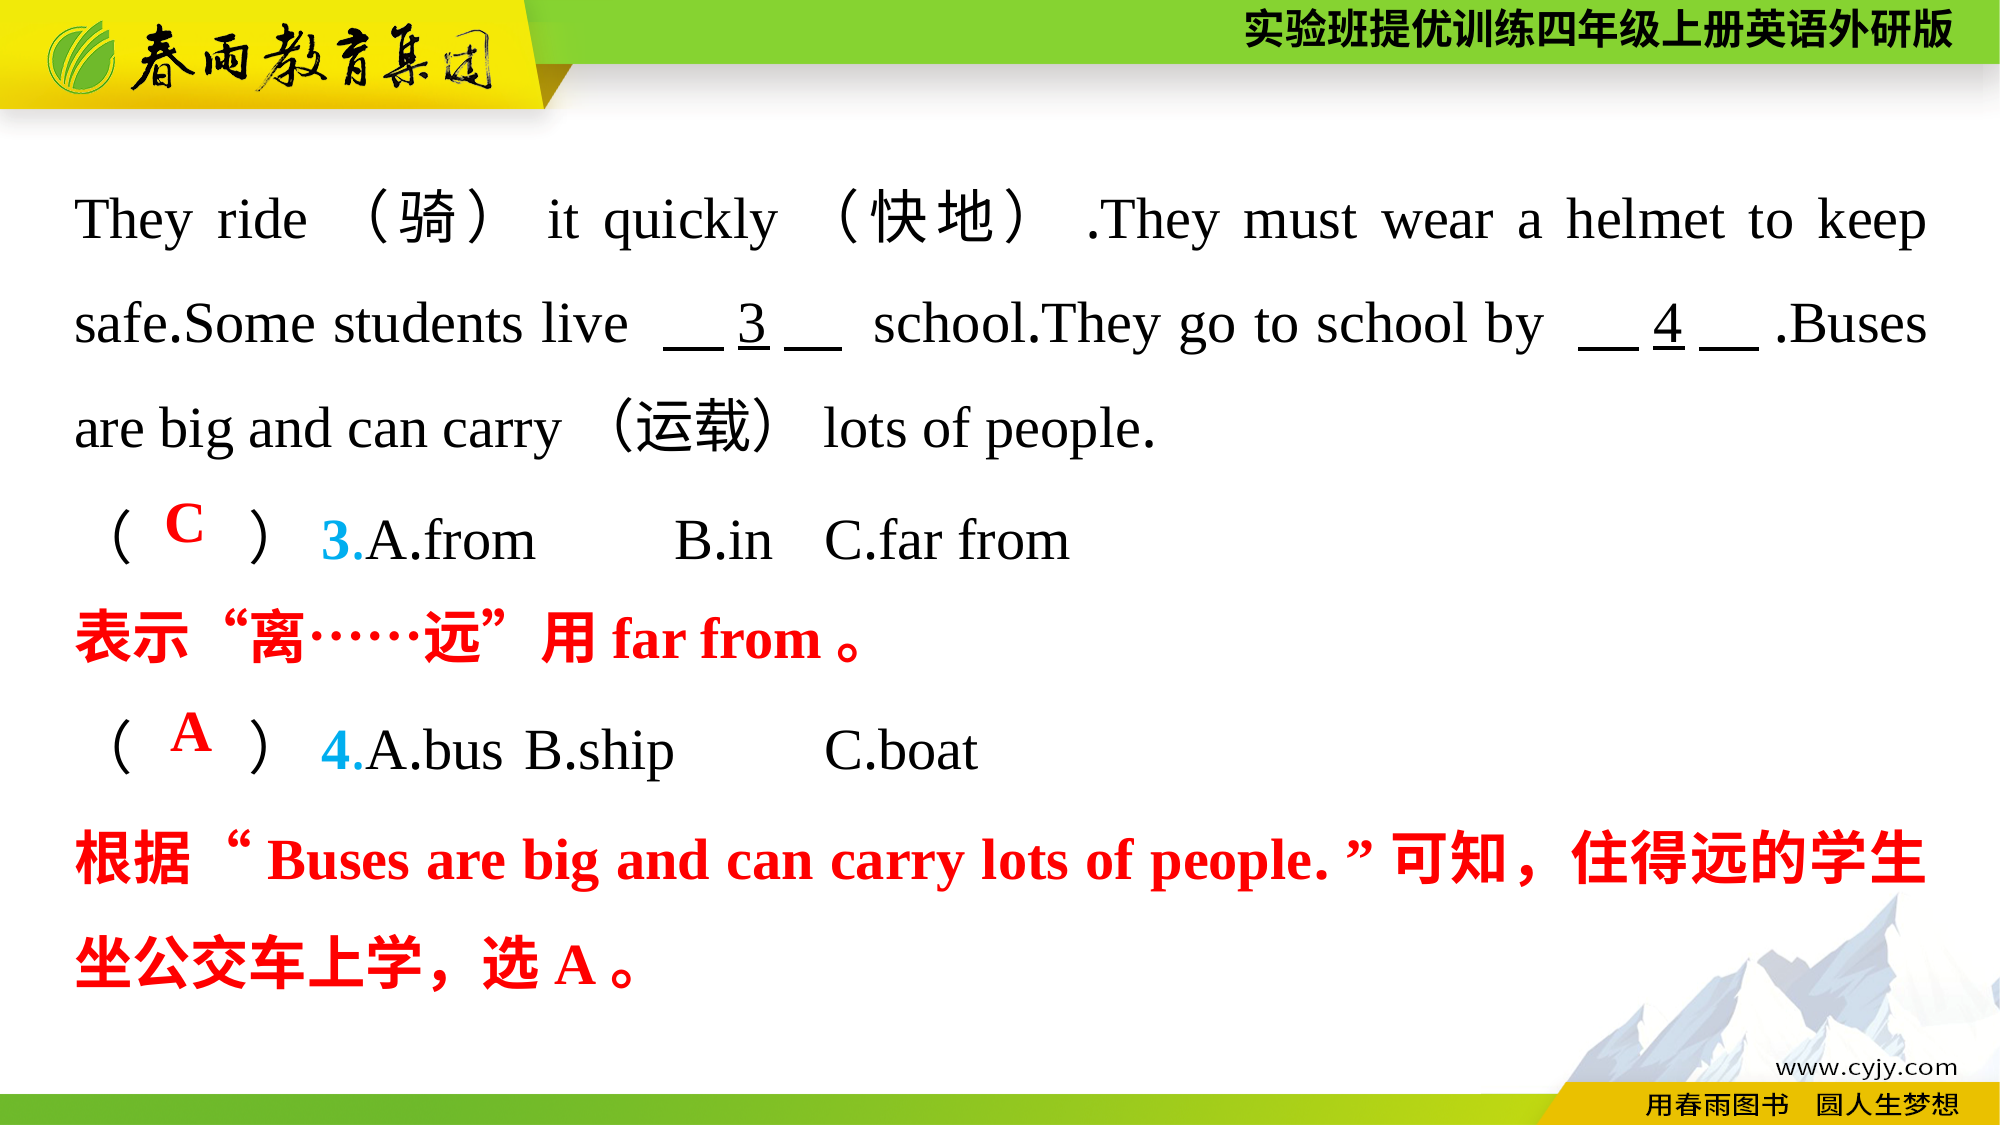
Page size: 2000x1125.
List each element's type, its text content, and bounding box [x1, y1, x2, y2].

text_box 表示“离……远”用far from。 [59, 557, 1944, 678]
text_box A [155, 686, 227, 771]
text_box 根据“Buses are big and can carry lots of people. ”可知，住得远的学生坐公交车上学，选A。 [59, 779, 1944, 1004]
text_box （ ）3.A.from B.in C.far from （ ）4.A.bus B.ship C.boat [59, 678, 1944, 779]
picture [0, 0, 2000, 1125]
list They ride（骑）it quickly（快地）.They must wear a helmet to keep safe.Some students live 3 school.They go to school by 4 .Buses are big and can carry（运载）lots of people. [59, 137, 1944, 458]
text_box C [149, 477, 222, 562]
text_box （ ）3.A.from B.in C.far from （ ）4.A.bus B.ship C.boat [59, 458, 1944, 557]
